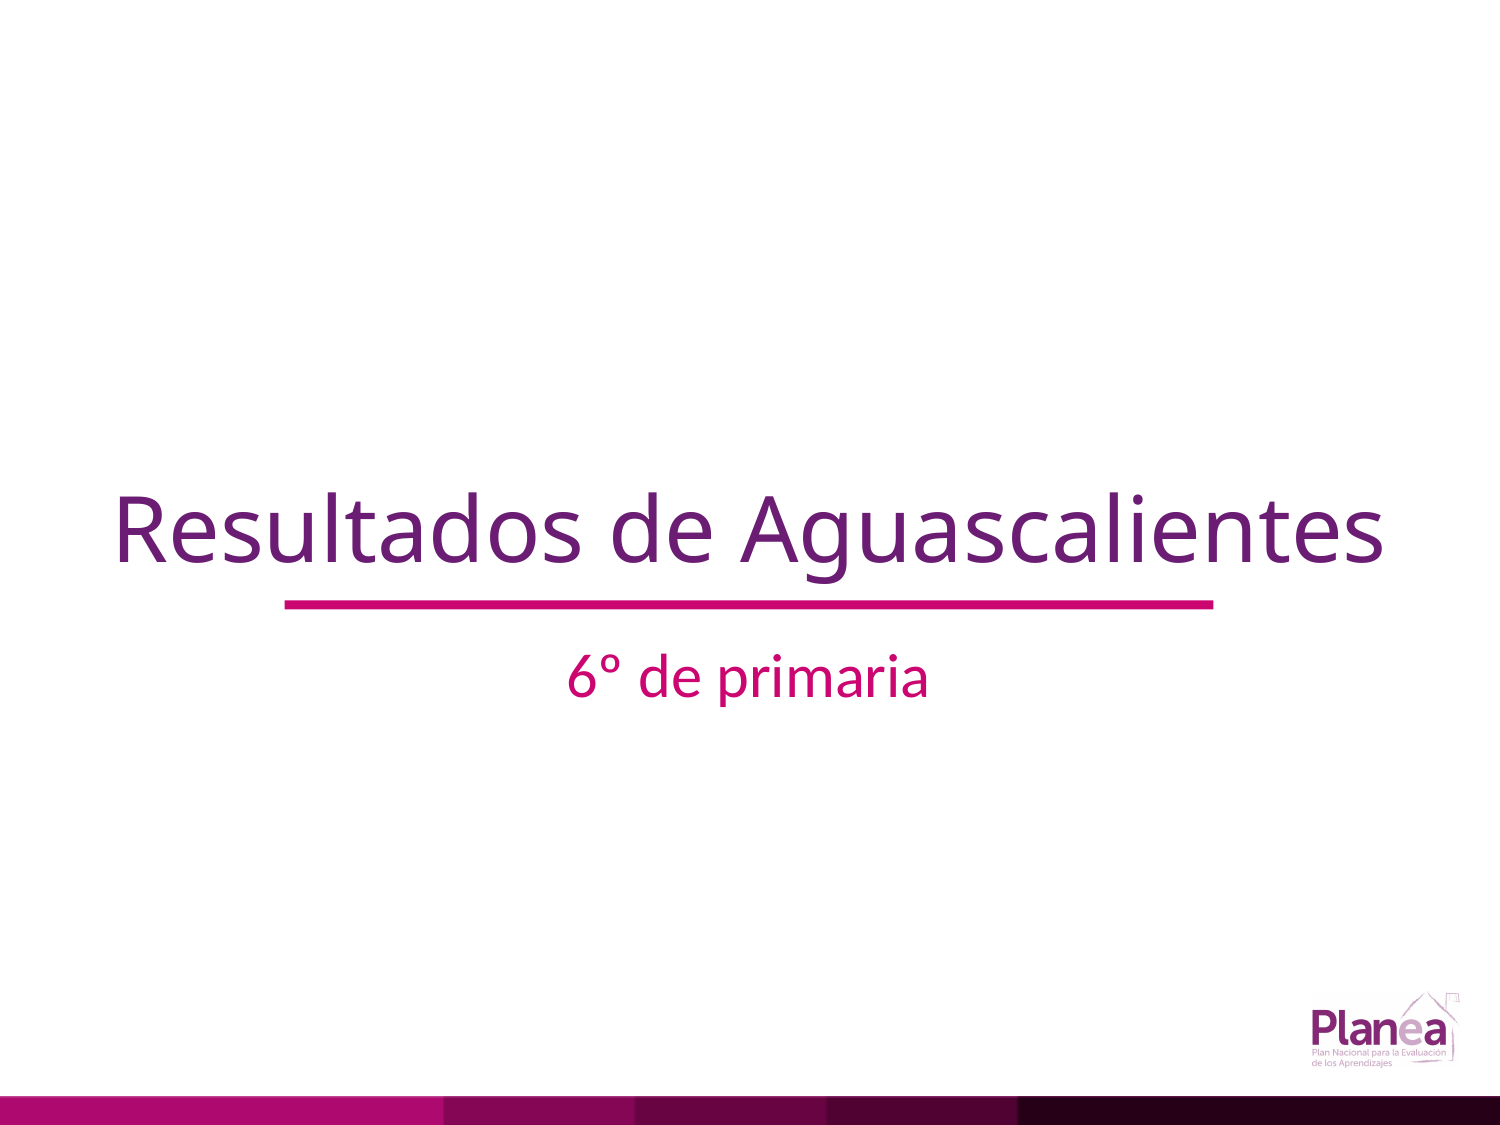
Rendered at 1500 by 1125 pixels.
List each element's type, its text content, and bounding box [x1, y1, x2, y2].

list 6º de primaria [187, 627, 1311, 708]
title Resultados de Aguascalientes [61, 424, 1439, 590]
picture [0, 1096, 1500, 1125]
text_box [284, 599, 1214, 610]
picture [1312, 991, 1462, 1068]
